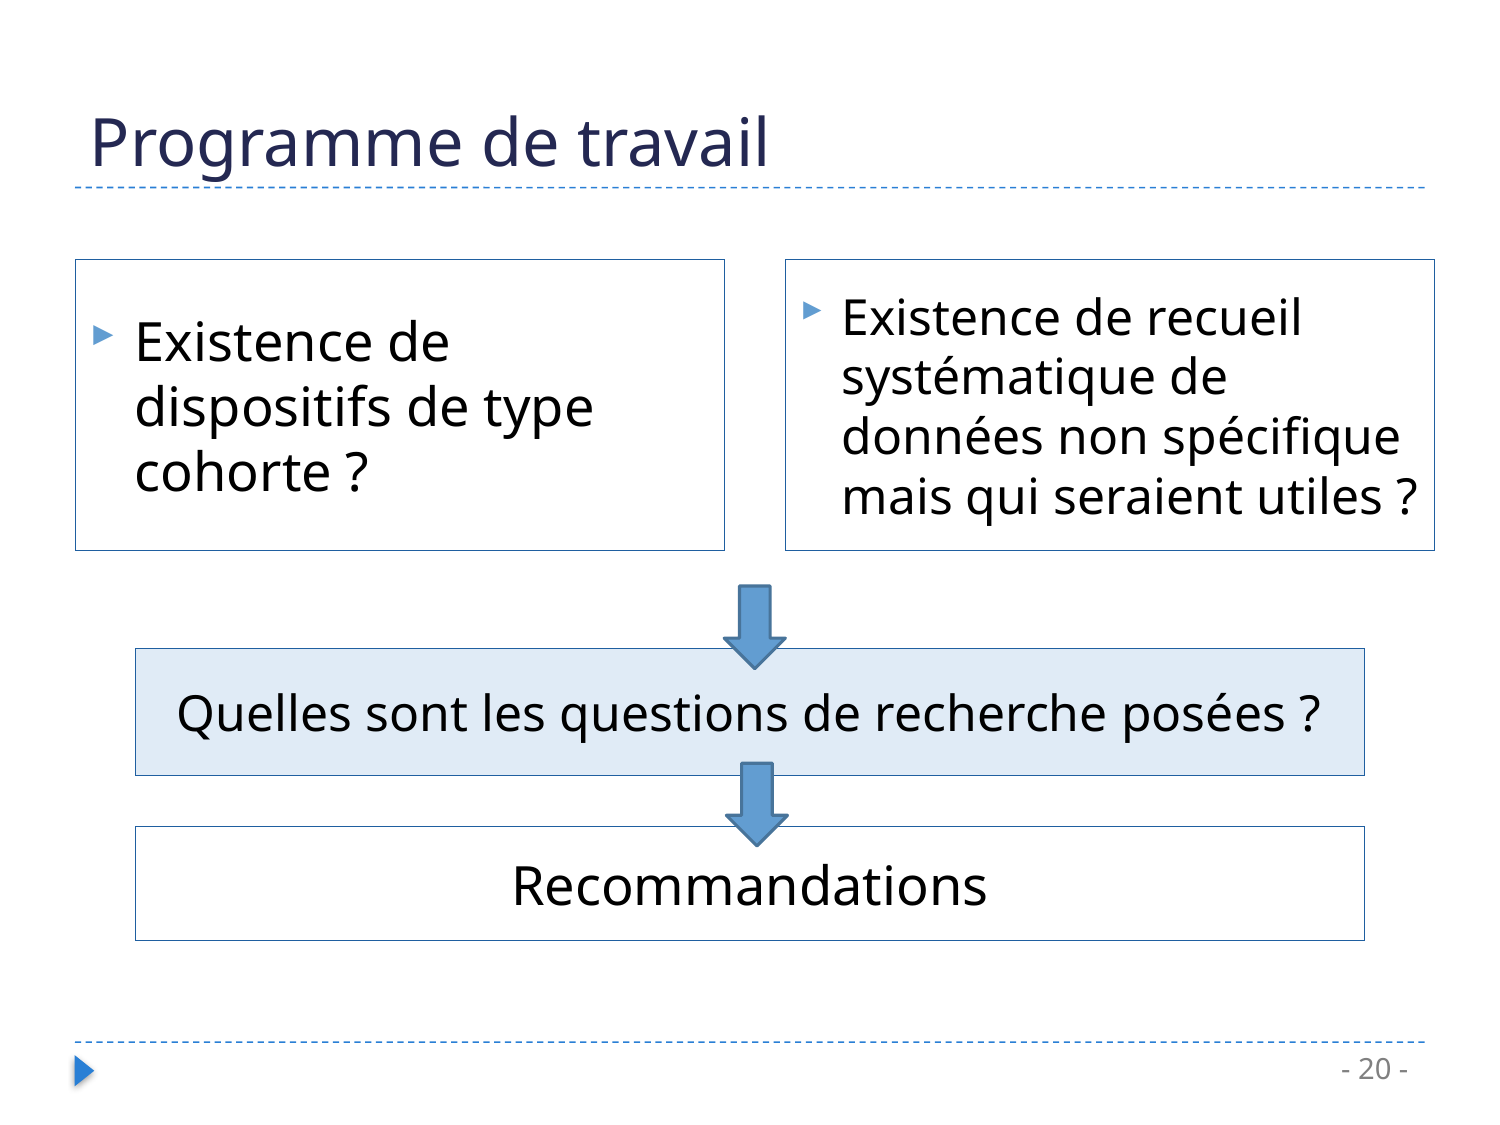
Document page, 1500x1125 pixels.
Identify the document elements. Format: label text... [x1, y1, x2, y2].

text_box Existence de recueil systématique de données non spécifique mais qui seraient utiles ? [785, 259, 1435, 551]
text_box [722, 584, 787, 670]
text_box Quelles sont les questions de recherche posées ? [135, 648, 1365, 776]
footer - 20 - [475, 1042, 1424, 1103]
list Existence de dispositifs de type cohorte ? [75, 259, 725, 551]
text_box Recommandations [135, 826, 1365, 941]
title Programme de travail [75, 24, 1425, 188]
text_box [724, 761, 789, 848]
